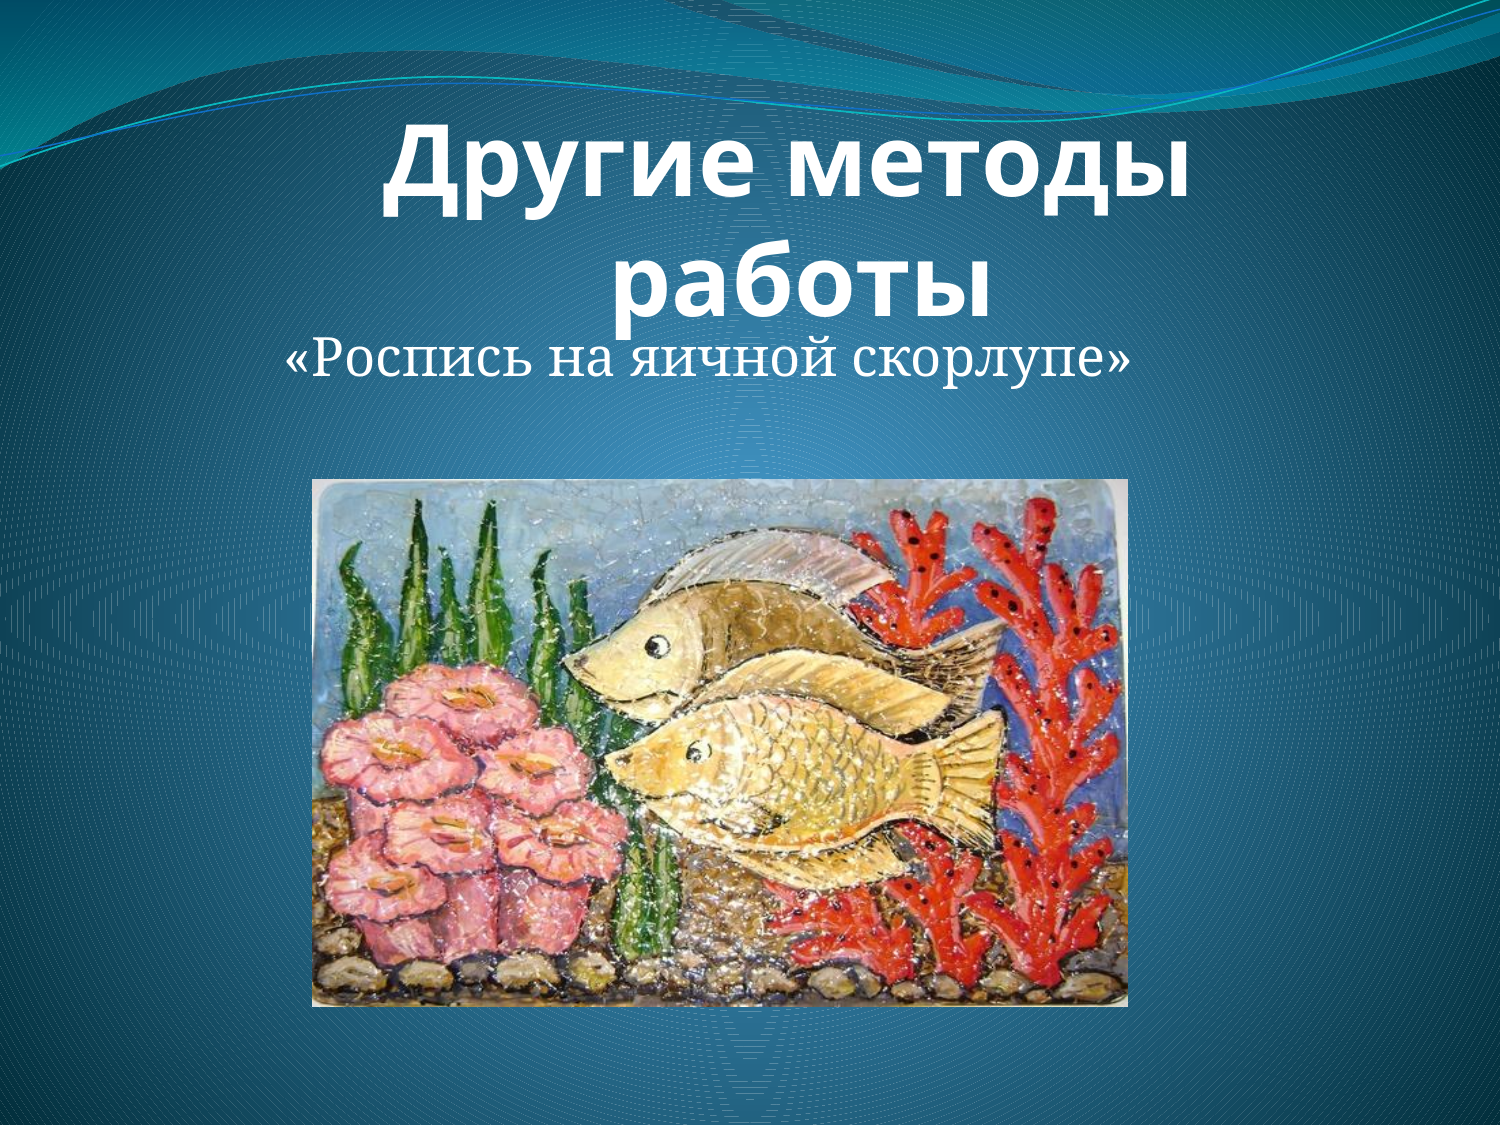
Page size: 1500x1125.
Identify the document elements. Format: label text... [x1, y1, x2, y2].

subtitle «Роспись на яичной скорлупе» [87, 314, 1341, 818]
title Другие методы работы [183, 101, 1425, 336]
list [312, 479, 1129, 1008]
